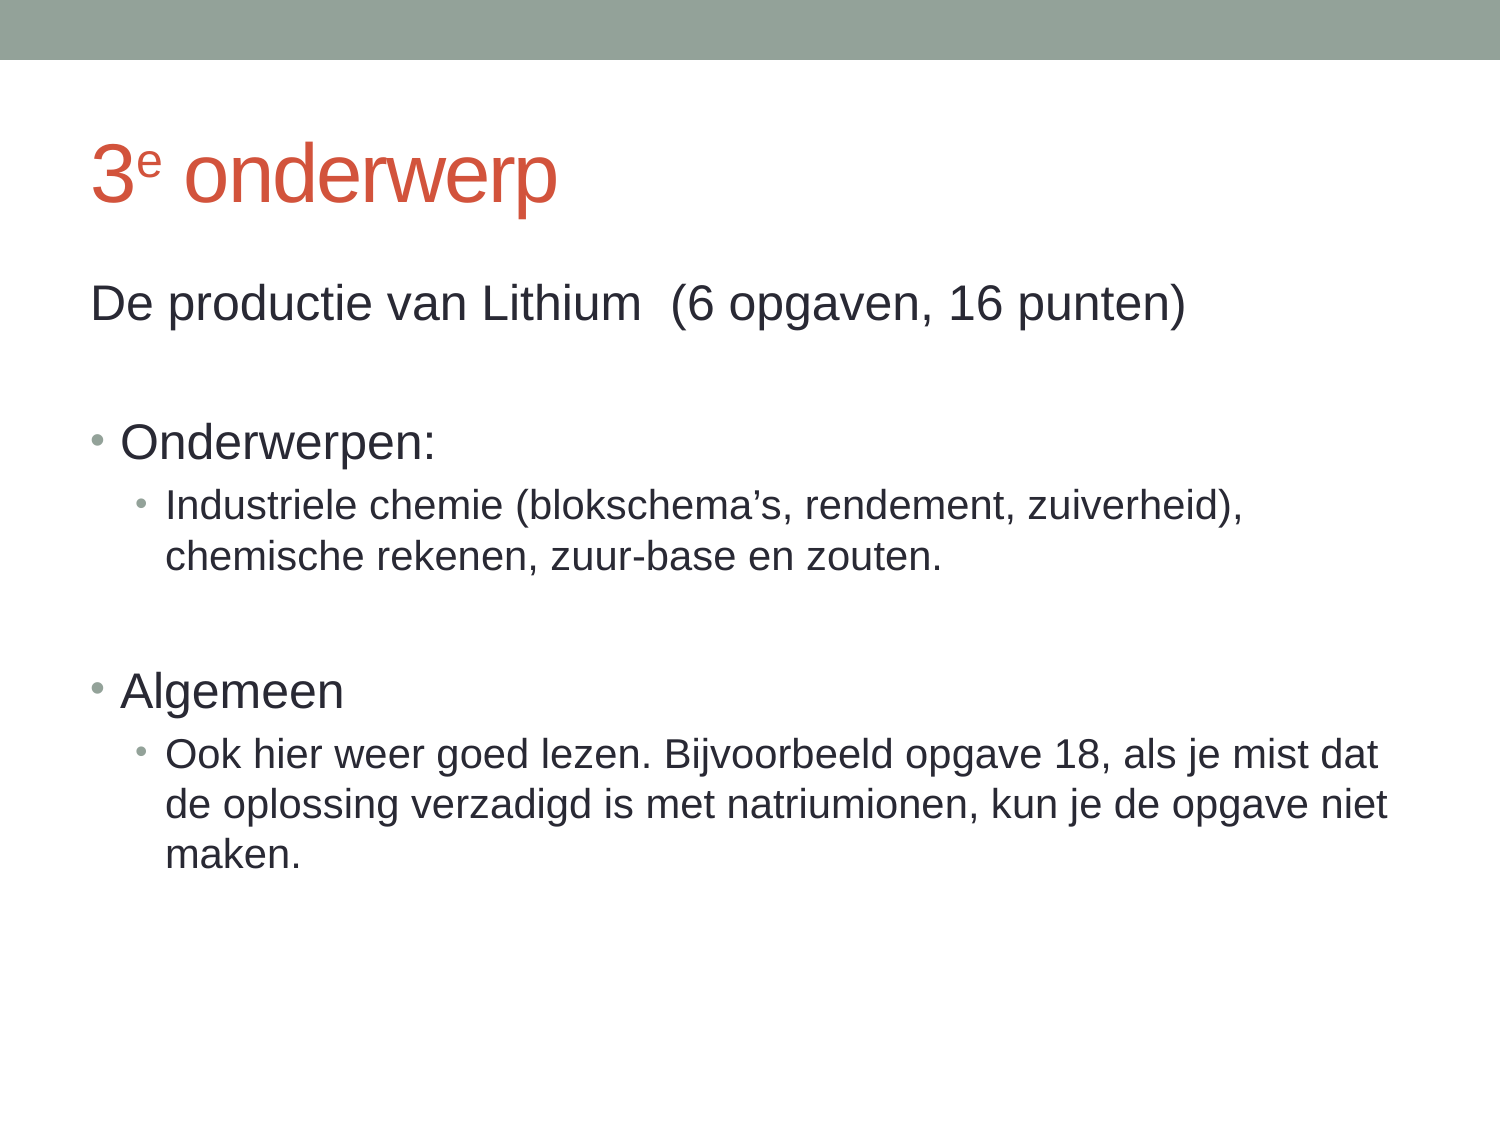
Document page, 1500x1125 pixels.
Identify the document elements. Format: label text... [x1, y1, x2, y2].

list De productie van Lithium (6 opgaven, 16 punten) Onderwerpen: Industriele chemie (blokschema’s, rendement, zuiverheid), chemische rekenen, zuur-base en zouten. Algemeen Ook hier weer goed lezen. Bijvoorbeeld opgave 18, als je mist dat de oplossing verzadigd is met natriumionen, kun je de opgave niet maken. [75, 262, 1425, 1063]
title 3e onderwerp [75, 87, 1425, 250]
